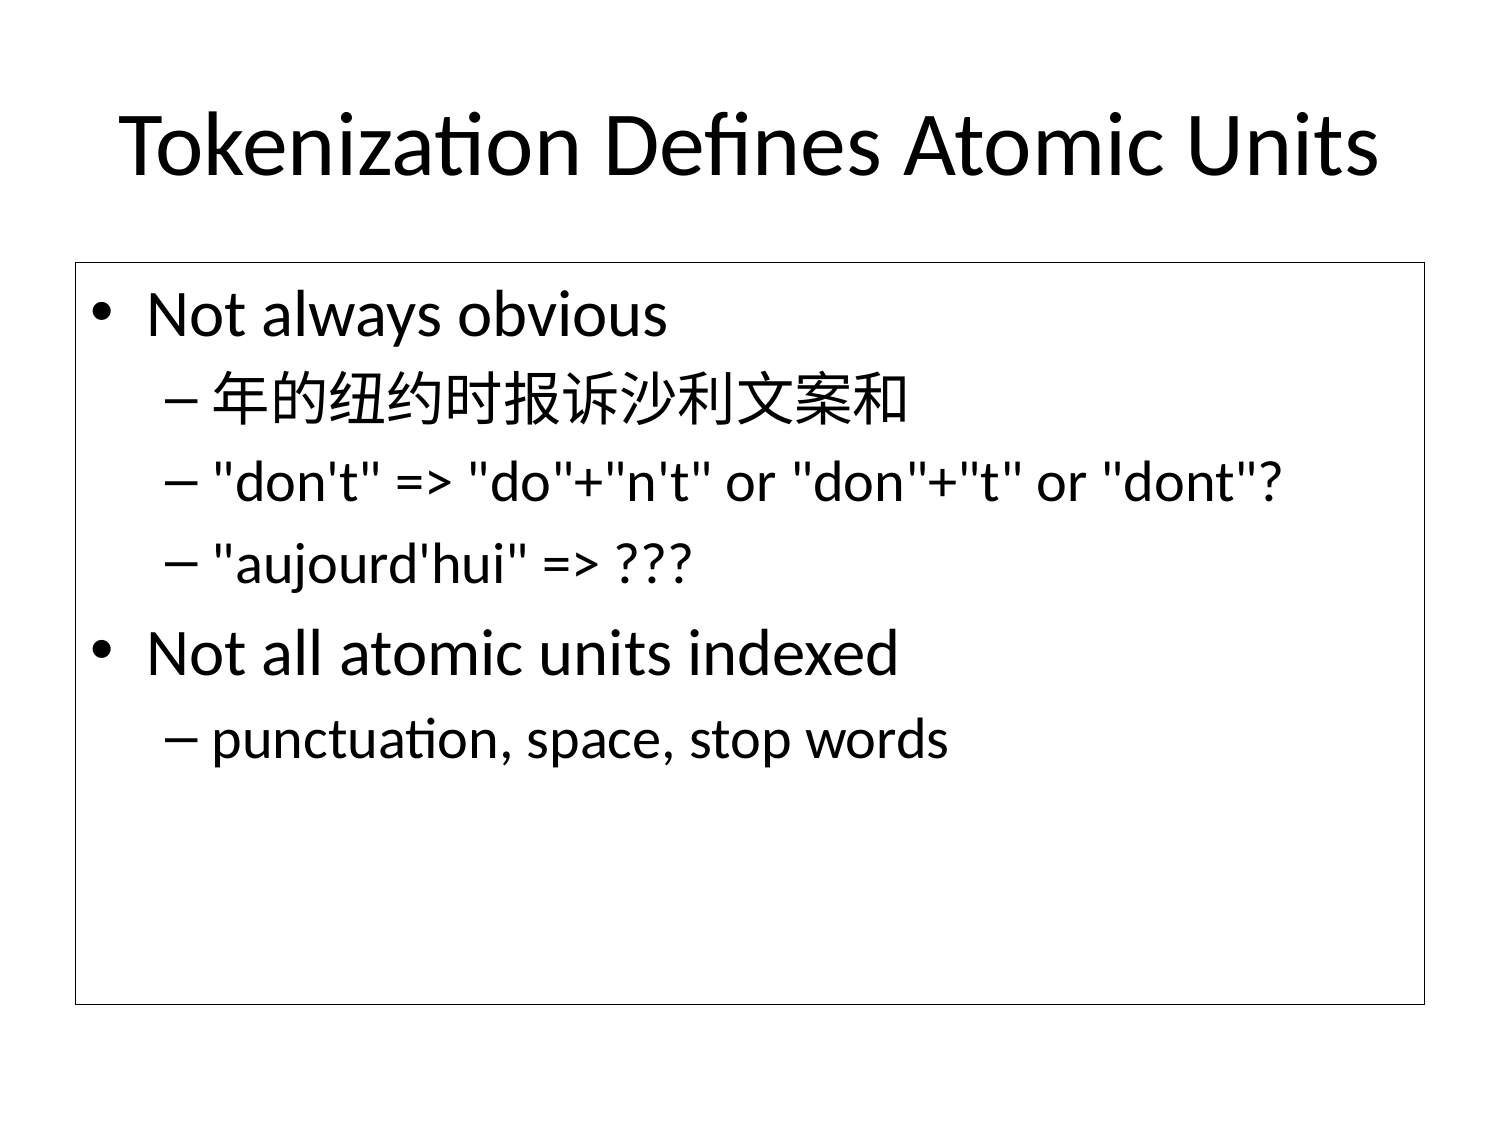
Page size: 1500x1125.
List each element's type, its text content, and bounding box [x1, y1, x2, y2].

title Tokenization Defines Atomic Units [75, 45, 1425, 233]
list Not always obvious 年的纽约时报诉沙利文案和 "don't" => "do"+"n't" or "don"+"t" or "dont"? "aujourd'hui" => ??? Not all atomic units indexed punctuation, space, stop words [75, 262, 1425, 1005]
